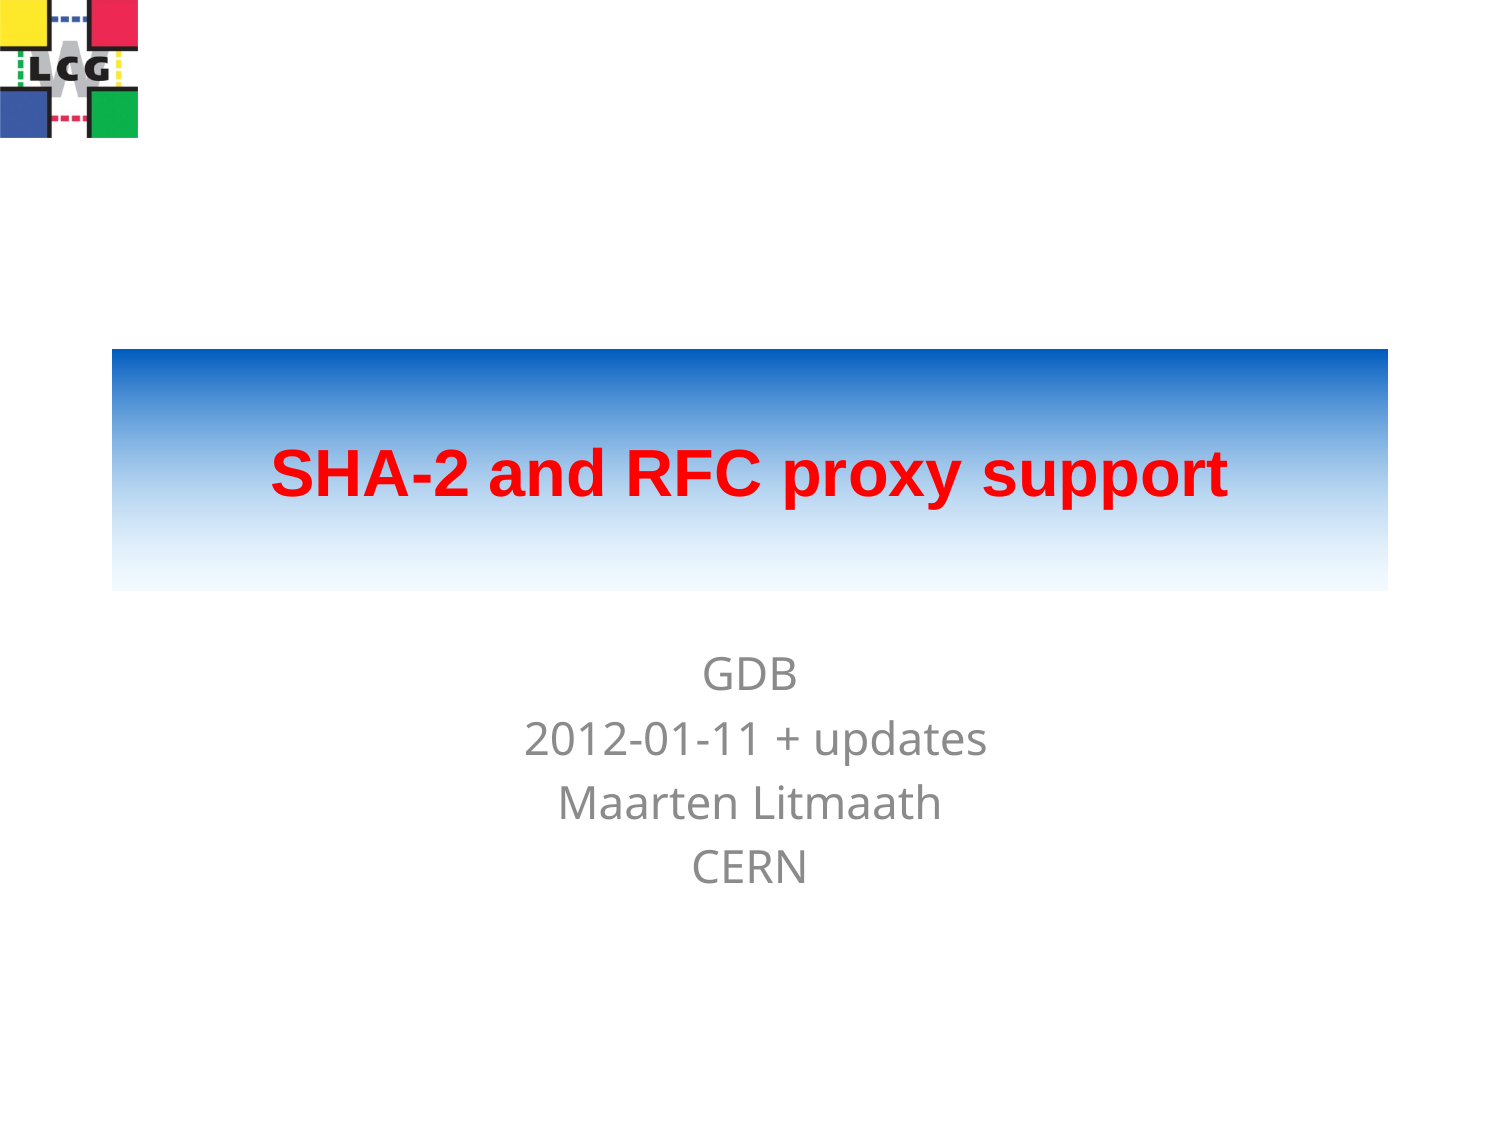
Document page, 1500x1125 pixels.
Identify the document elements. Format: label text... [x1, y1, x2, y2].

subtitle GDB 2012-01-11 + updates Maarten Litmaath CERN [224, 637, 1276, 926]
title SHA-2 and RFC proxy support [112, 349, 1388, 591]
picture [0, 0, 138, 138]
